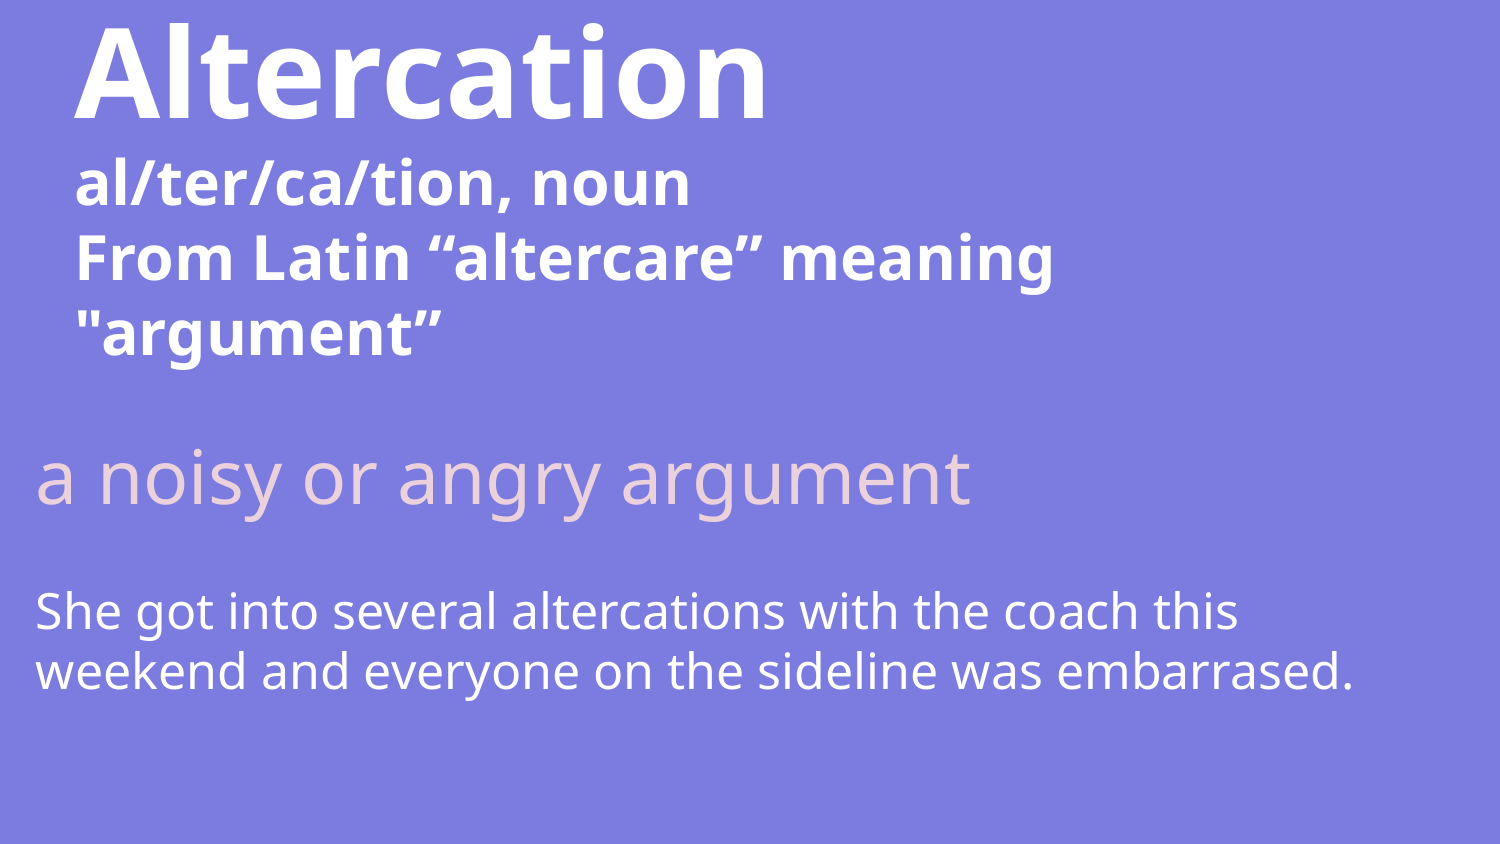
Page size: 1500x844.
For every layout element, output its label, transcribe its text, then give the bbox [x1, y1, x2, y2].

text_box a noisy or angry argument She got into several altercations with the coach this weekend and everyone on the sideline was embarrased. [20, 414, 1437, 786]
title Altercation al/ter/ca/tion, noun From Latin “altercare” meaning "argument” [59, 155, 1369, 207]
